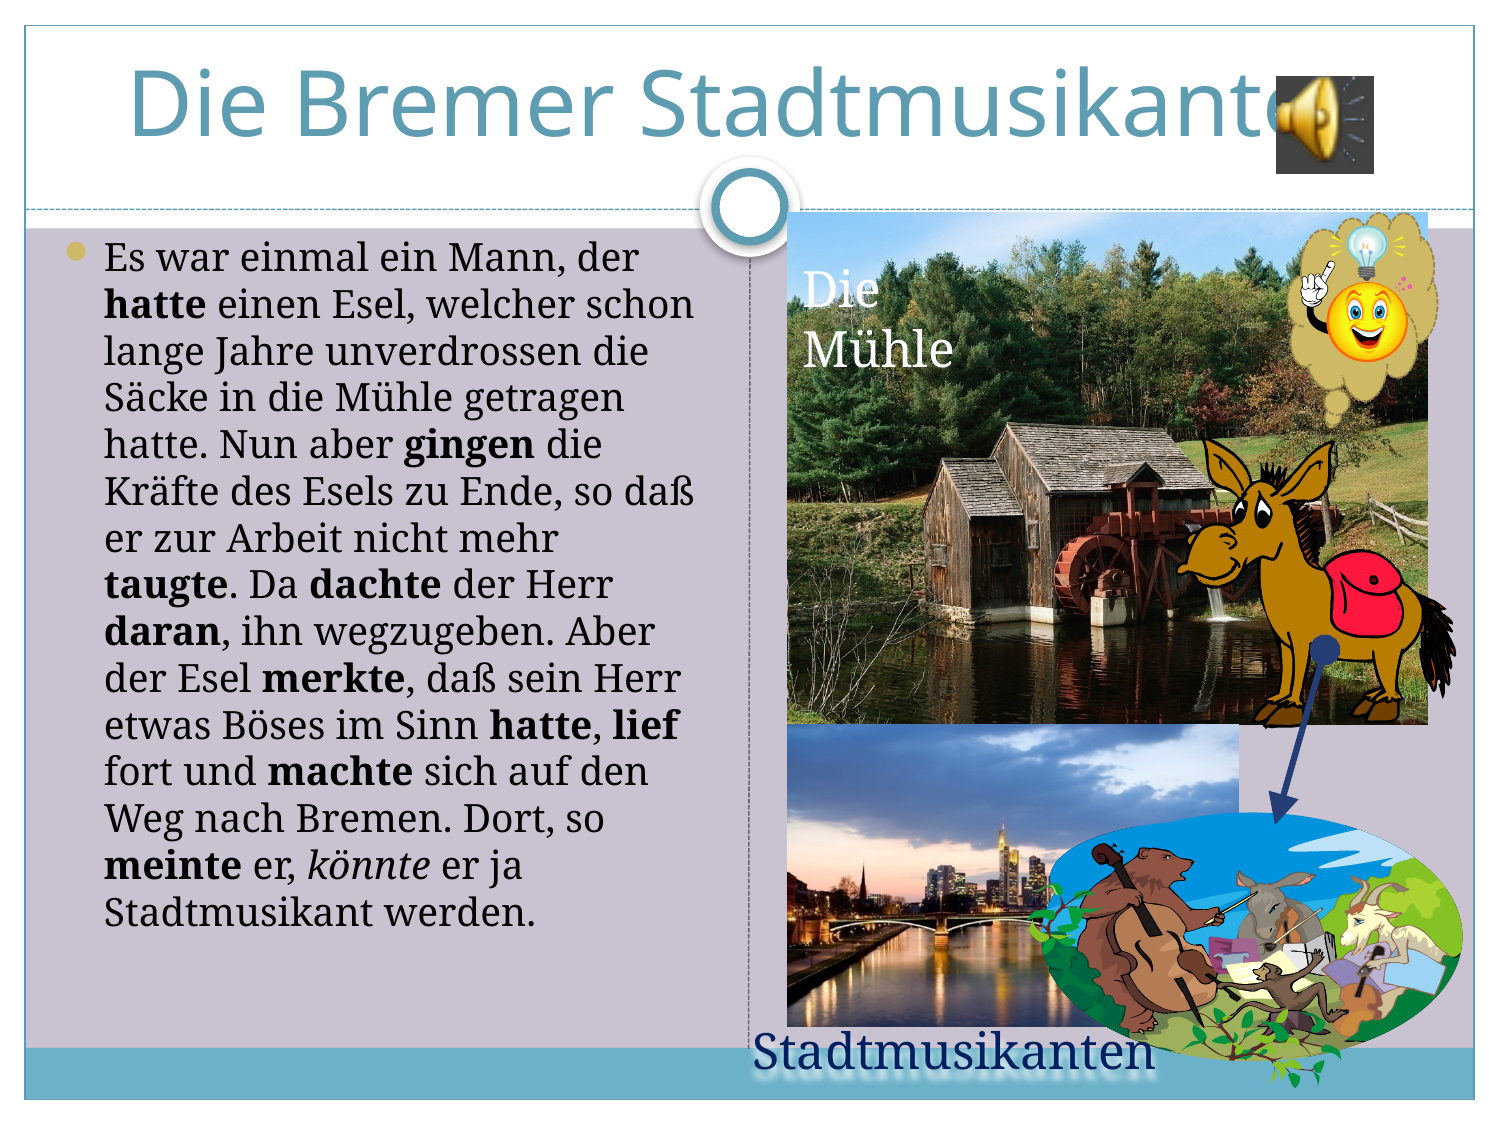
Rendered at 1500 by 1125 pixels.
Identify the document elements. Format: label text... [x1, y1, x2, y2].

text_box Stadtmusikanten [737, 1012, 1018, 1088]
text_box [1434, 280, 1439, 328]
title Die Bremer Stadtmusikanten [49, 37, 1450, 162]
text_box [1212, 712, 1388, 763]
picture [1274, 74, 1376, 176]
list Es war einmal ein Mann, der hatte einen Esel, welcher schon lange Jahre unverdrossen die Säcke in die Mühle getragen hatte. Nun aber gingen die Kräfte des Esels zu Ende, so daß er zur Arbeit nicht mehr taugte. Da dachte der Herr daran, ihn wegzugeben. Aber der Esel merkte, daß sein Herr etwas Böses im Sinn hatte, lief fort und machte sich auf den Weg nach Bremen. Dort, so meinte er, könnte er ja Stadtmusikant werden. [49, 224, 712, 993]
picture [787, 212, 1463, 1089]
